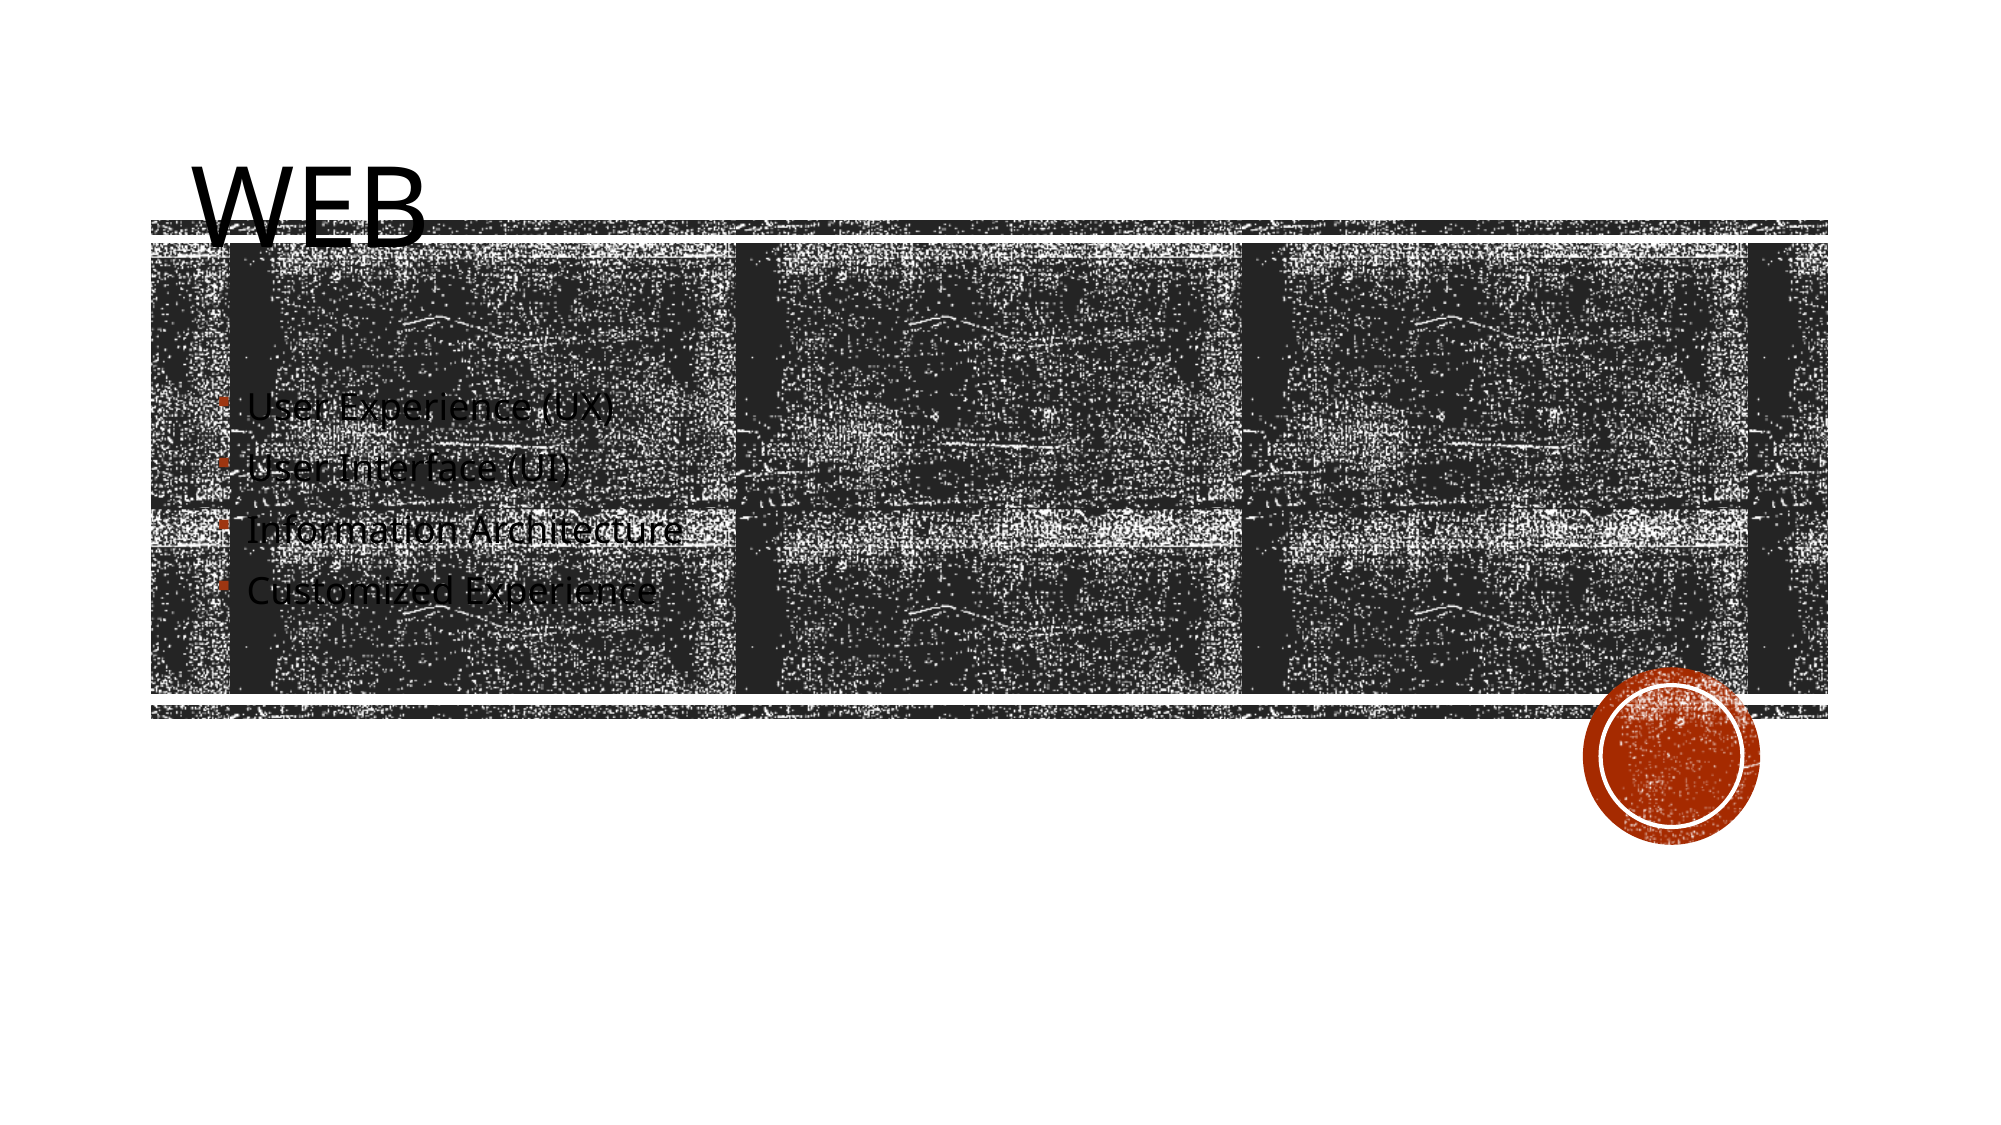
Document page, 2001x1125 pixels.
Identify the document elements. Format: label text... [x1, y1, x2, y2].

text_box User Experience (UX) User Interface (UI) Information Architecture Customized Experience [175, 380, 1826, 1013]
title WEB [175, 79, 1826, 344]
